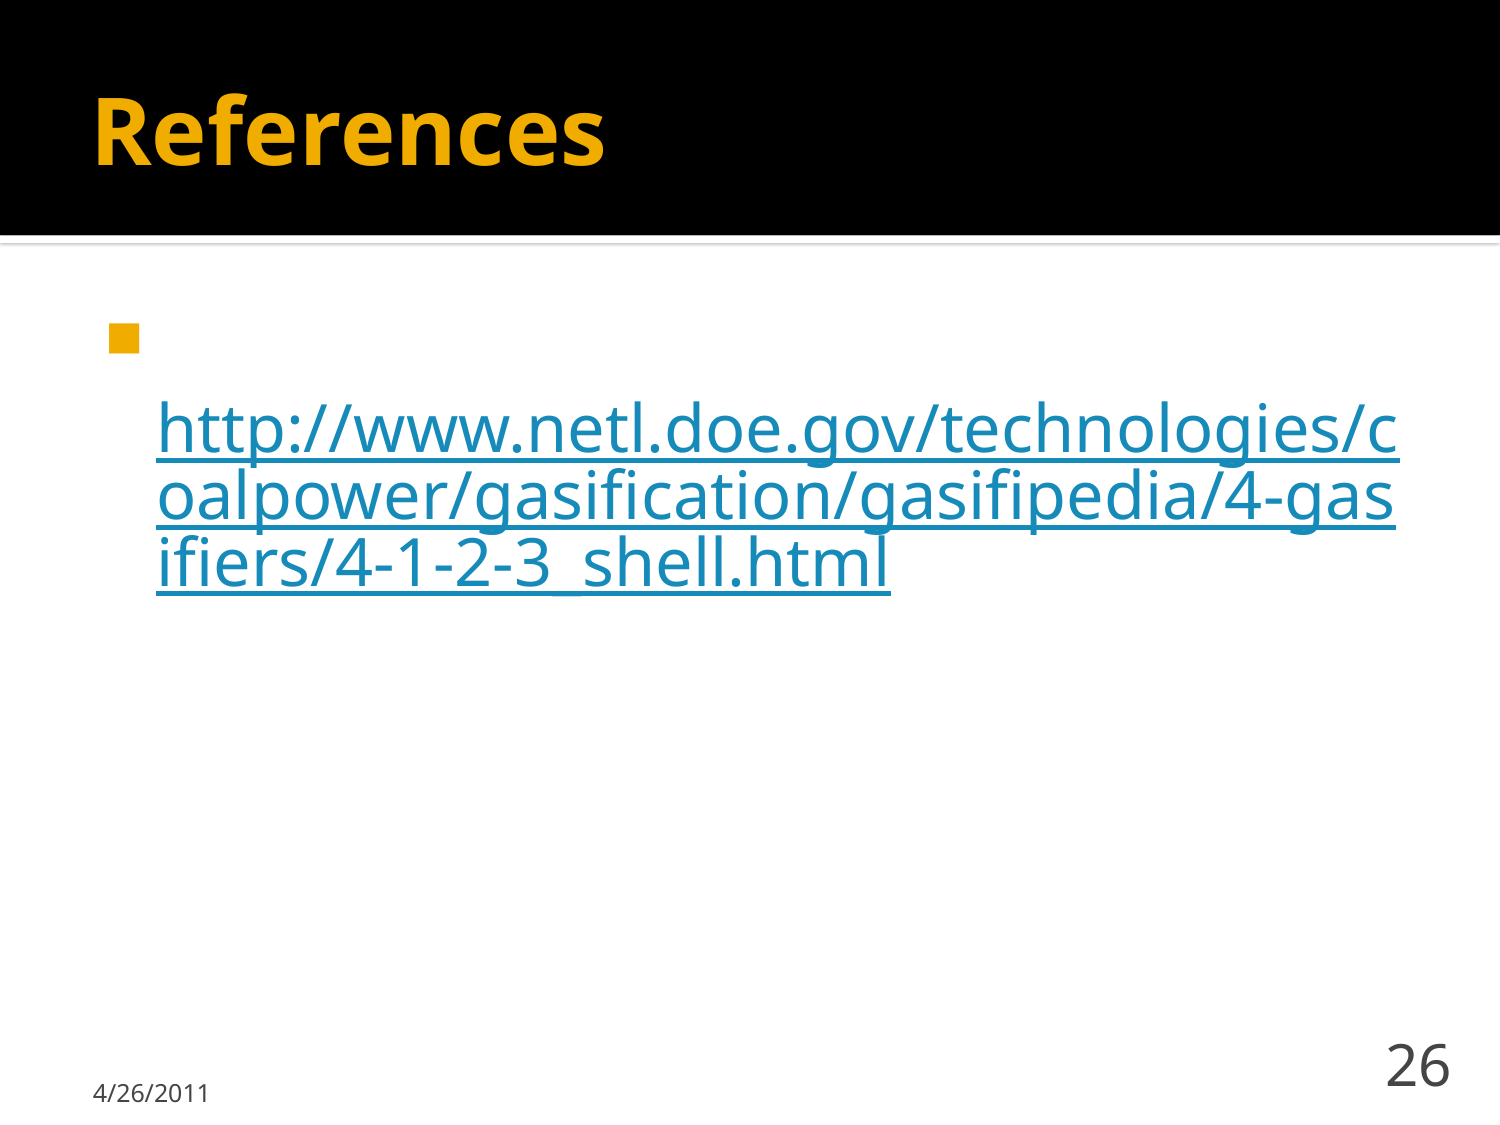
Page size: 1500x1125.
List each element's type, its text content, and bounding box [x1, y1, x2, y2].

list (http://www.netl.doe.gov/technologies/coalpower/gasification/gasifipedia/4-gasifiers/4-1-2-3_shell.html) [75, 291, 1425, 1050]
slide_number 26 [1345, 1062, 1467, 1108]
title References [75, 25, 1425, 231]
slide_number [75, 1062, 425, 1108]
